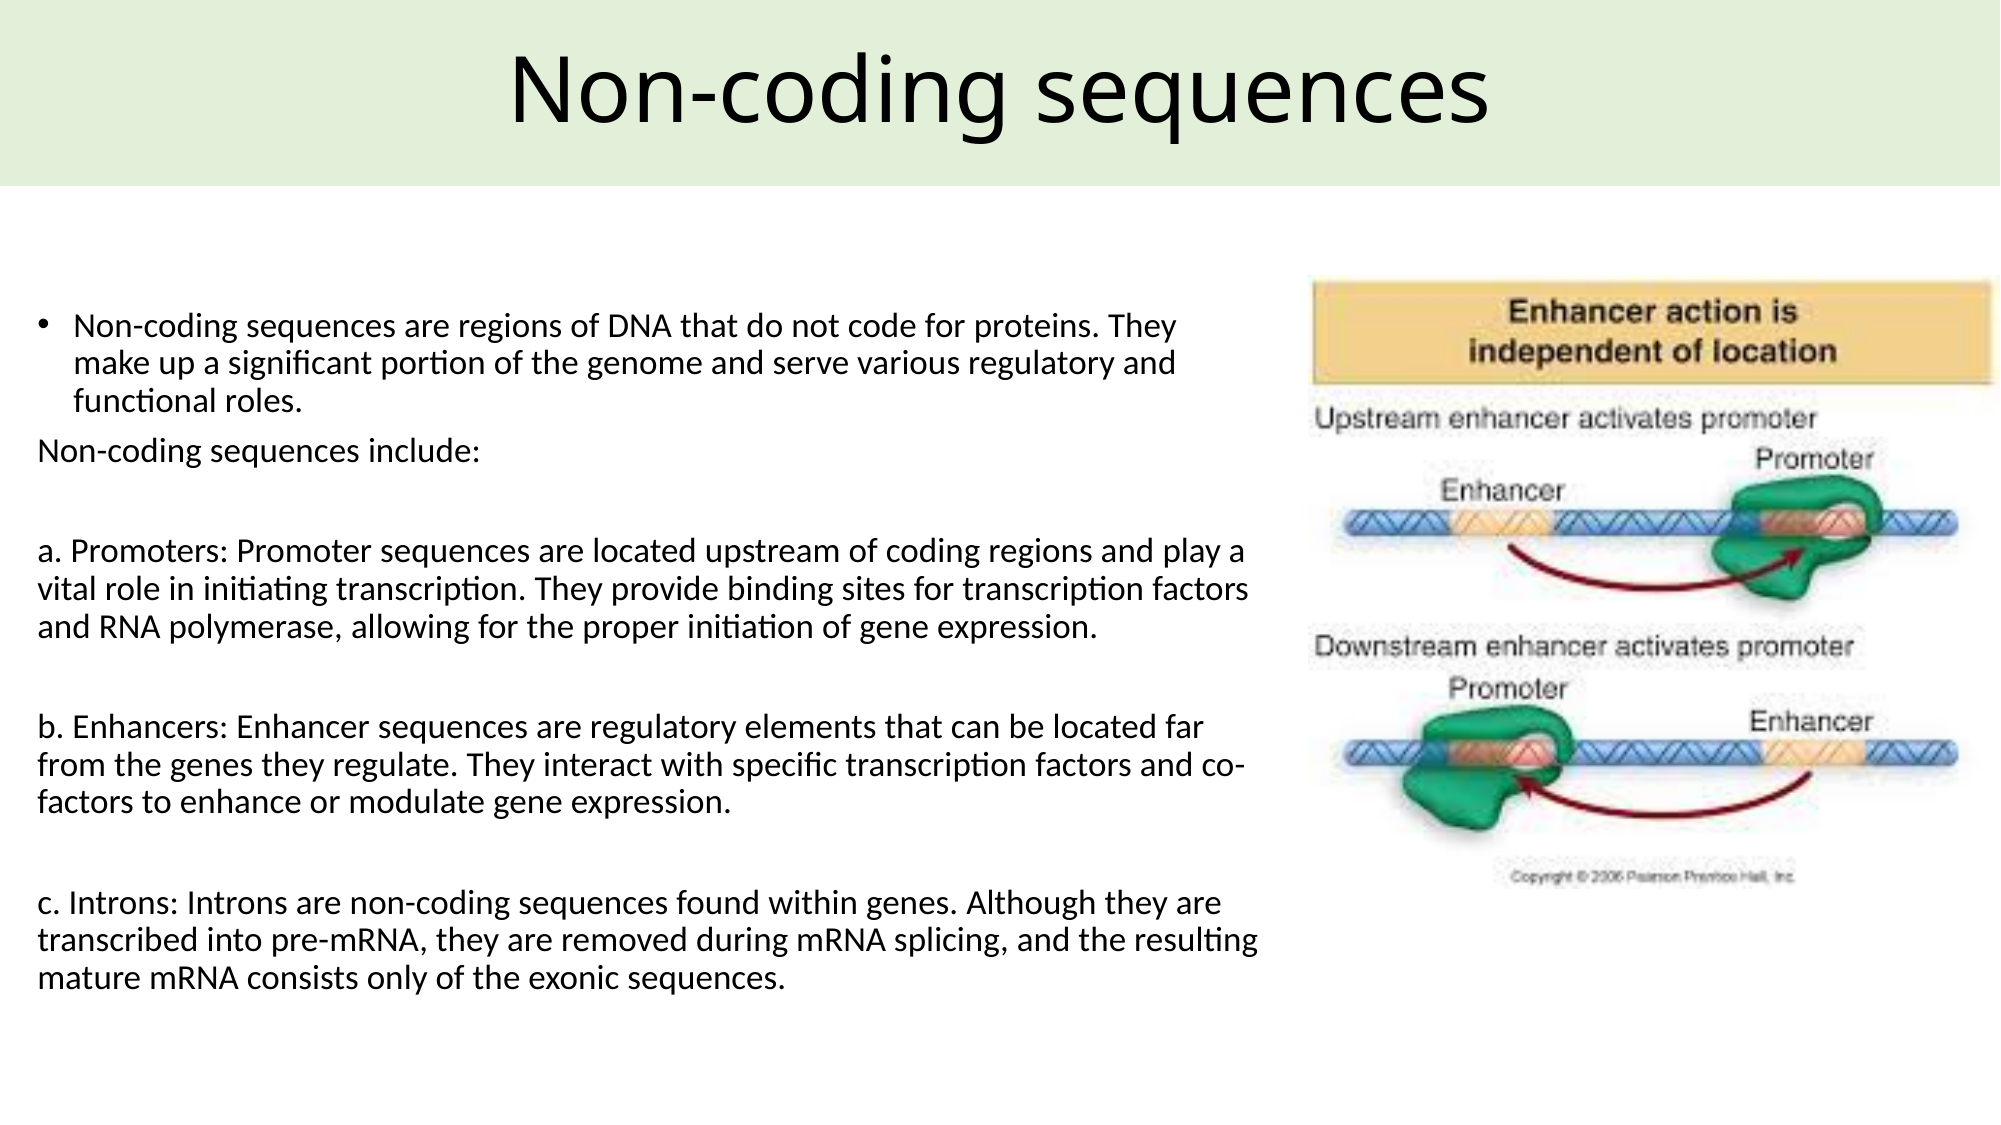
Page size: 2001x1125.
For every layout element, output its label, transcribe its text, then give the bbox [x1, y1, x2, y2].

list Non-coding sequences are regions of DNA that do not code for proteins. They make up a significant portion of the genome and serve various regulatory and functional roles. Non-coding sequences include: a. Promoters: Promoter sequences are located upstream of coding regions and play a vital role in initiating transcription. They provide binding sites for transcription factors and RNA polymerase, allowing for the proper initiation of gene expression. b. Enhancers: Enhancer sequences are regulatory elements that can be located far from the genes they regulate. They interact with specific transcription factors and co-factors to enhance or modulate gene expression. c. Introns: Introns are non-coding sequences found within genes. Although they are transcribed into pre-mRNA, they are removed during mRNA splicing, and the resulting mature mRNA consists only of the exonic sequences. [22, 299, 1277, 1014]
title Non-coding sequences [0, 0, 2000, 186]
picture [1308, 275, 2000, 889]
